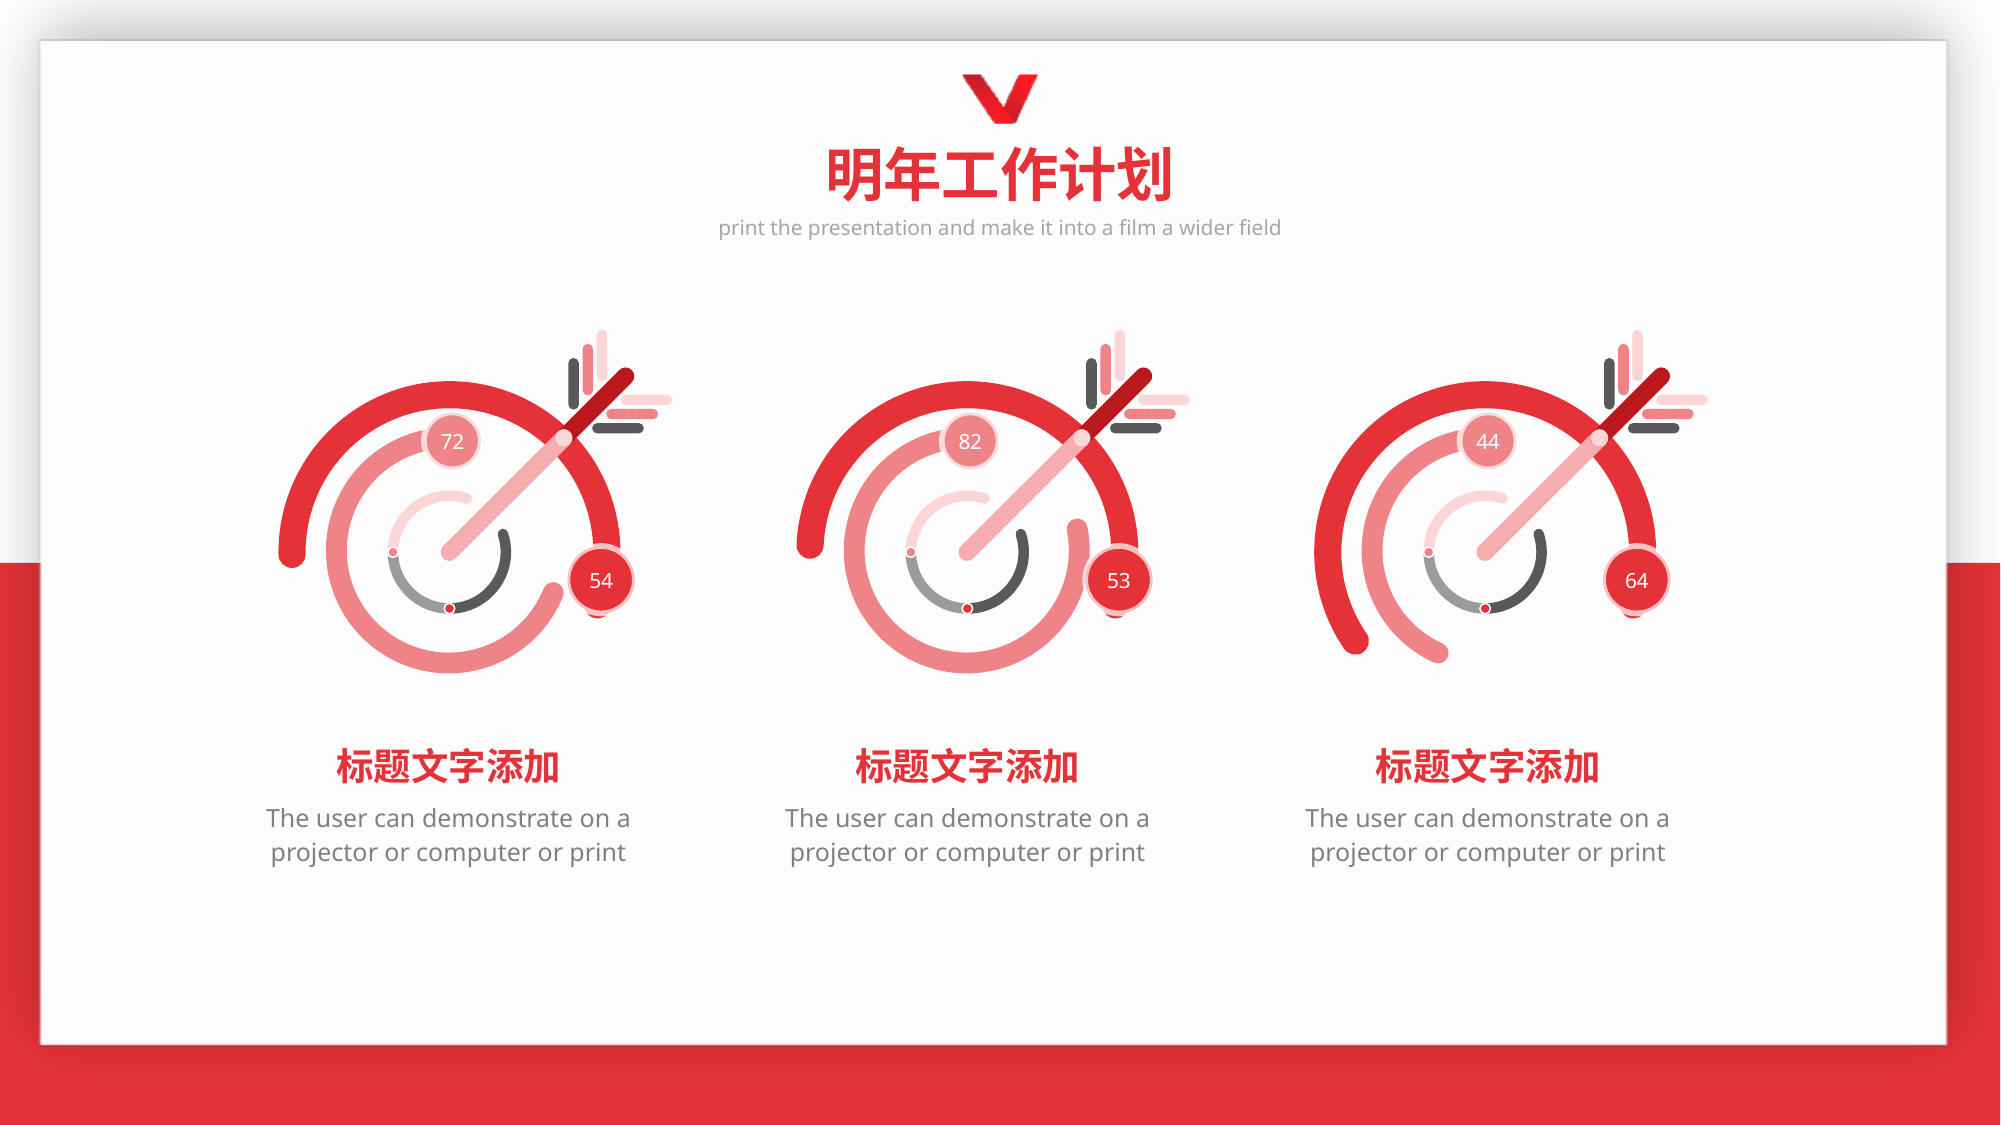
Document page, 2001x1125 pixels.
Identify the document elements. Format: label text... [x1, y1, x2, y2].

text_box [225, 735, 673, 876]
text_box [1327, 329, 1708, 710]
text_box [744, 735, 1192, 876]
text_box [809, 329, 1191, 710]
text_box 明年工作计划 [810, 130, 1190, 207]
picture [1, 0, 1999, 1122]
text_box print the presentation and make it into a film a wider field [675, 207, 1325, 248]
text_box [292, 329, 673, 710]
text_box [1264, 735, 1712, 876]
